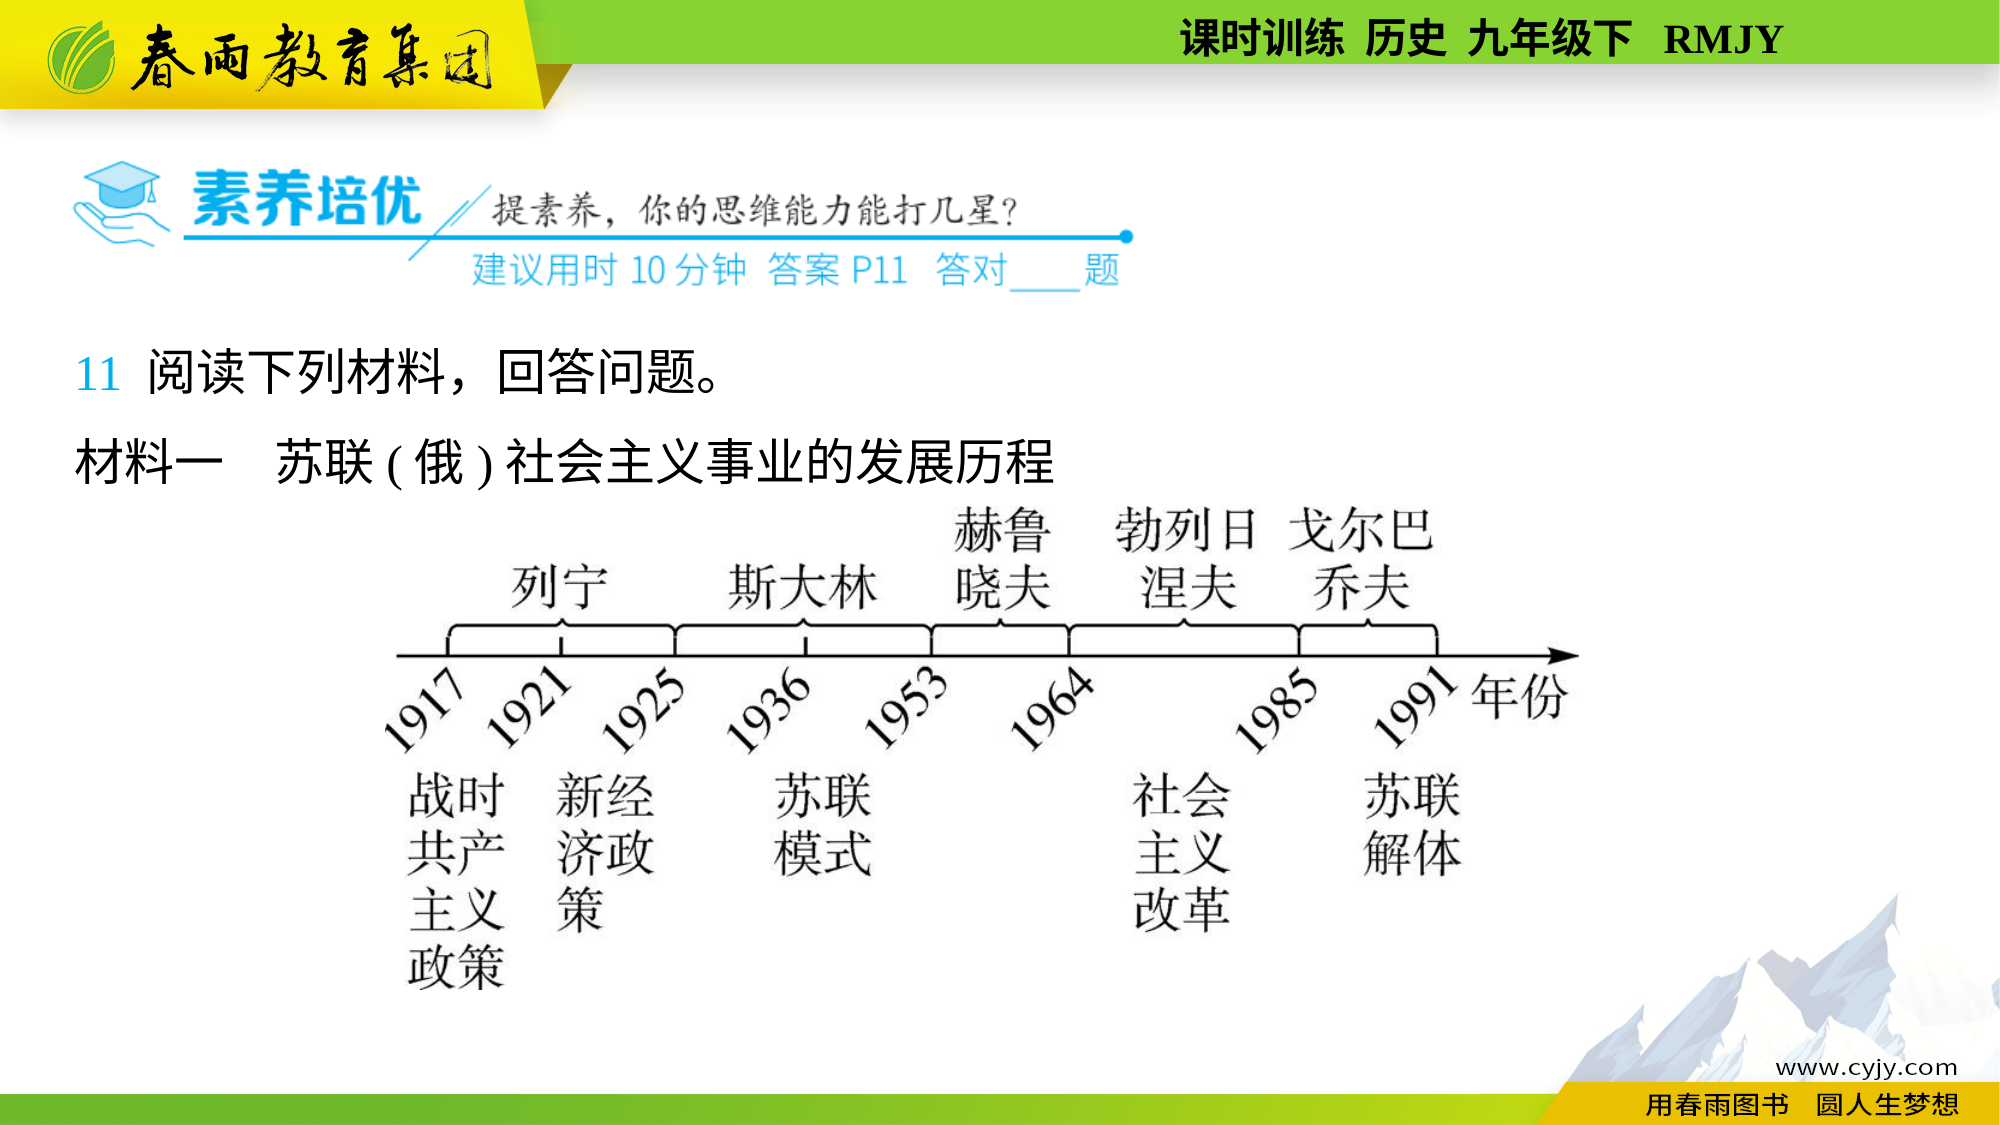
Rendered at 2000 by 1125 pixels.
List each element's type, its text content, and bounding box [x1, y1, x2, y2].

list 11 阅读下列材料，回答问题。 材料一 苏联(俄)社会主义事业的发展历程 [59, 302, 1944, 489]
picture [0, 0, 2000, 1125]
